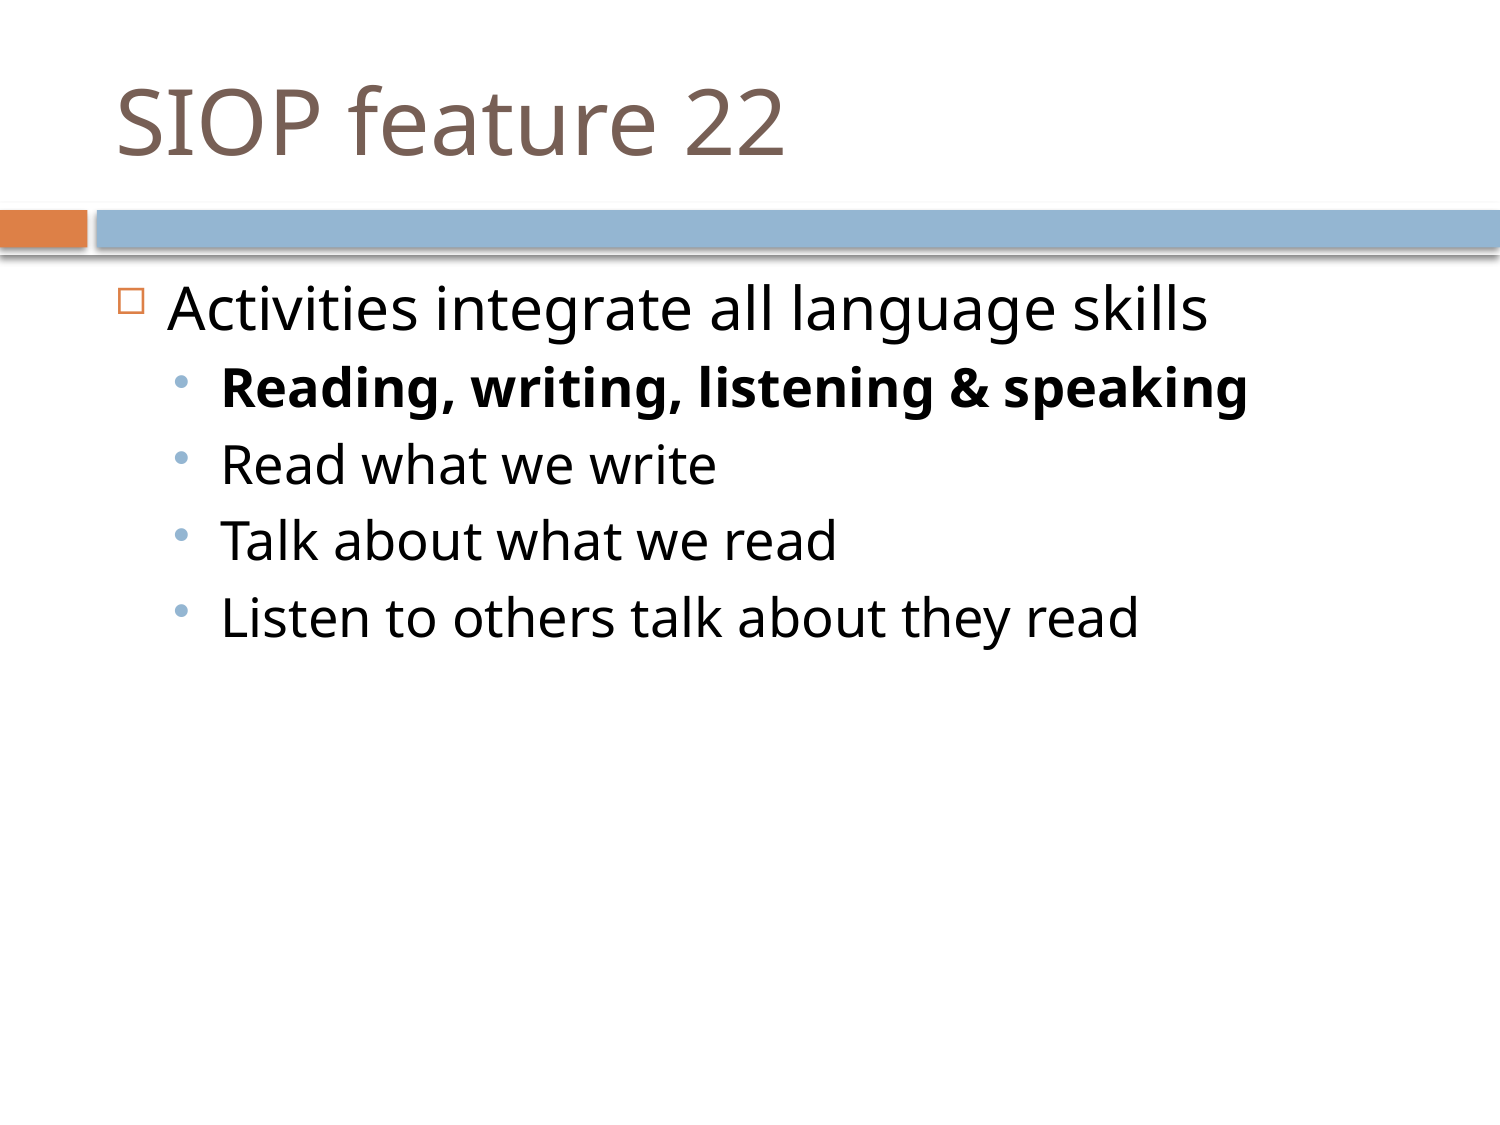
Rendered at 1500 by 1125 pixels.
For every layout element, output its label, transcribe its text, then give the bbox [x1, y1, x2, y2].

list Activities integrate all language skills Reading, writing, listening & speaking Read what we write Talk about what we read Listen to others talk about they read [100, 262, 1438, 1000]
title SIOP feature 22 [100, 37, 1438, 200]
